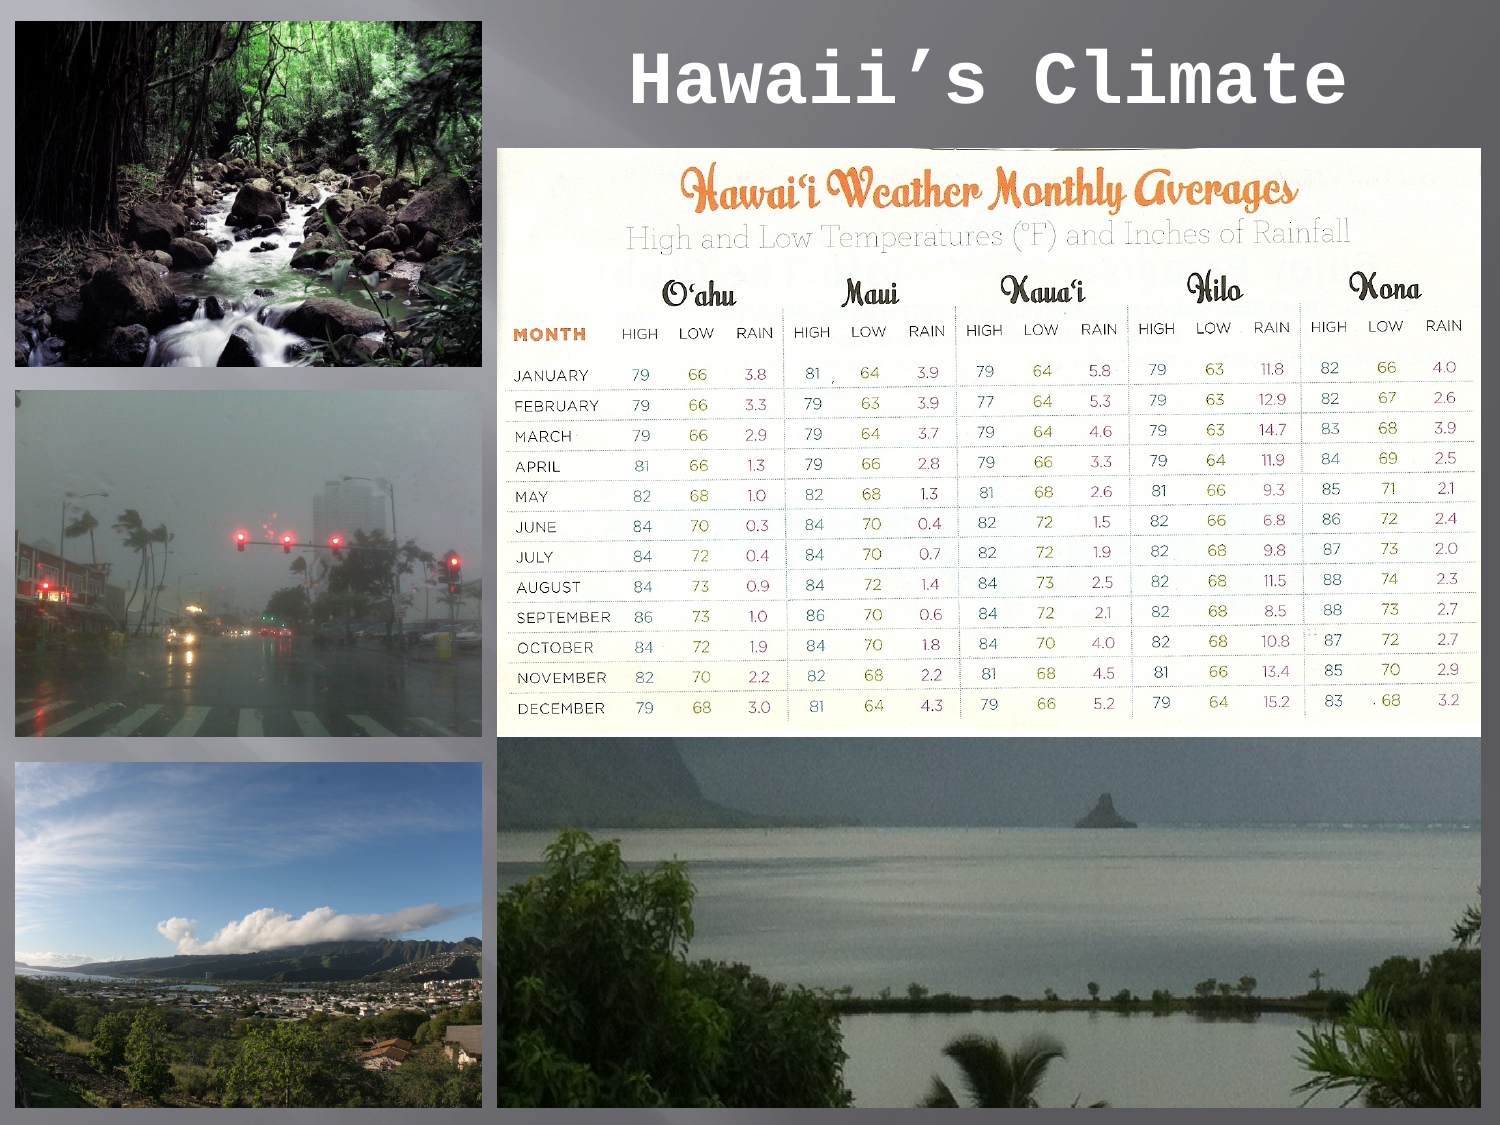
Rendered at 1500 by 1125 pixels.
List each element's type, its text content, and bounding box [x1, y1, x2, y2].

picture [15, 390, 482, 737]
text_box Hawaii’s Climate [613, 21, 1364, 127]
picture [497, 148, 1481, 1108]
picture [15, 762, 482, 1108]
picture [15, 21, 482, 367]
